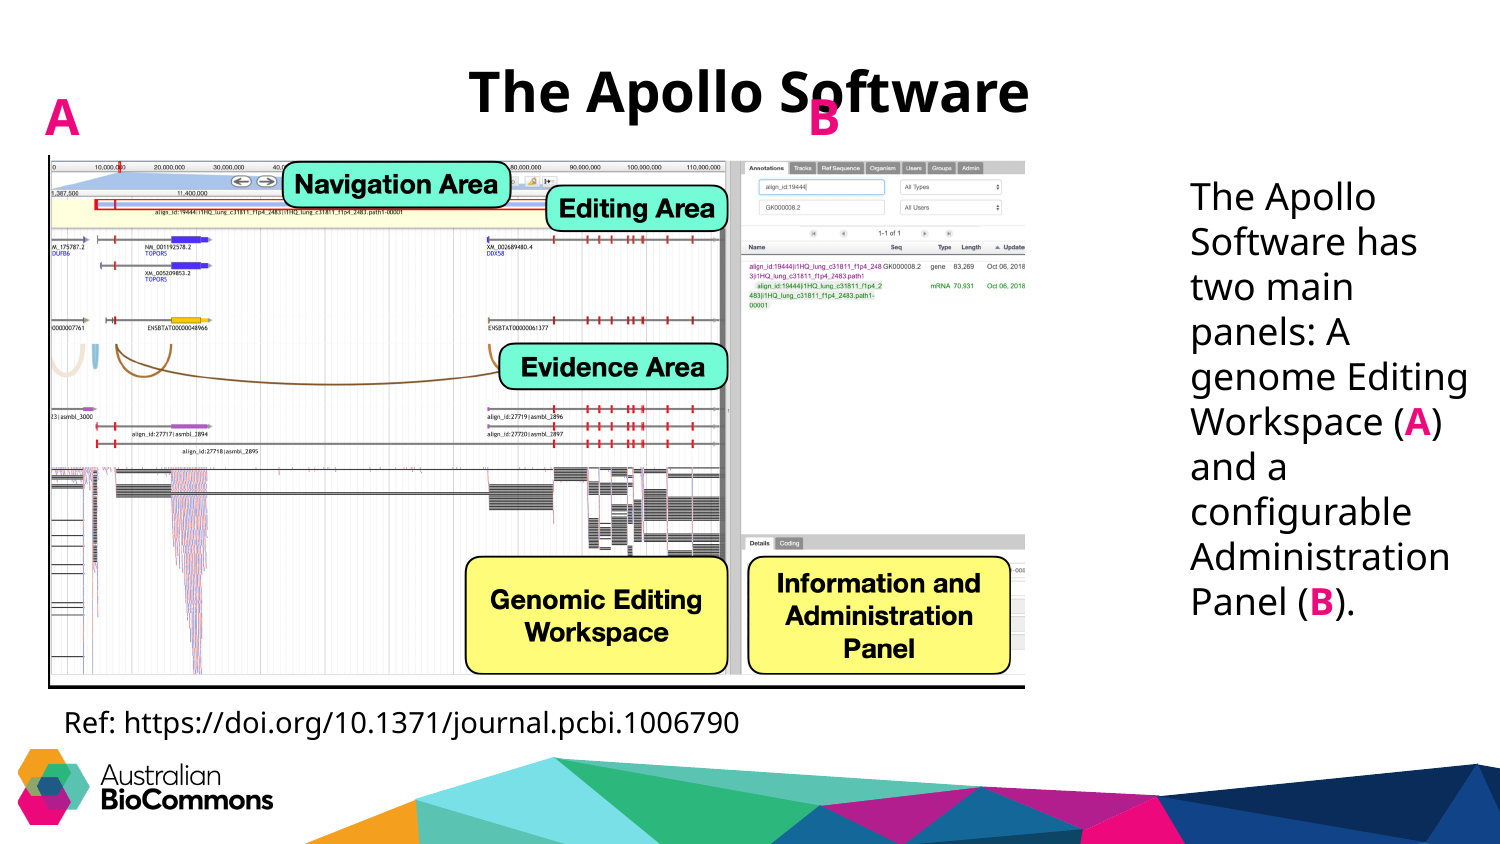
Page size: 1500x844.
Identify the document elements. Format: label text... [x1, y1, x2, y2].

text_box The Apollo Software [0, 19, 1500, 101]
text_box A [30, 70, 125, 161]
picture [48, 155, 1025, 690]
text_box Ref: https://doi.org/10.1371/journal.pcbi.1006790 [48, 688, 1296, 754]
text_box B [792, 70, 887, 153]
text_box The Apollo Software has two main panels: A genome Editing Workspace (A) and a configurable Administration Panel (B). [1184, 170, 1491, 797]
picture [17, 749, 273, 825]
